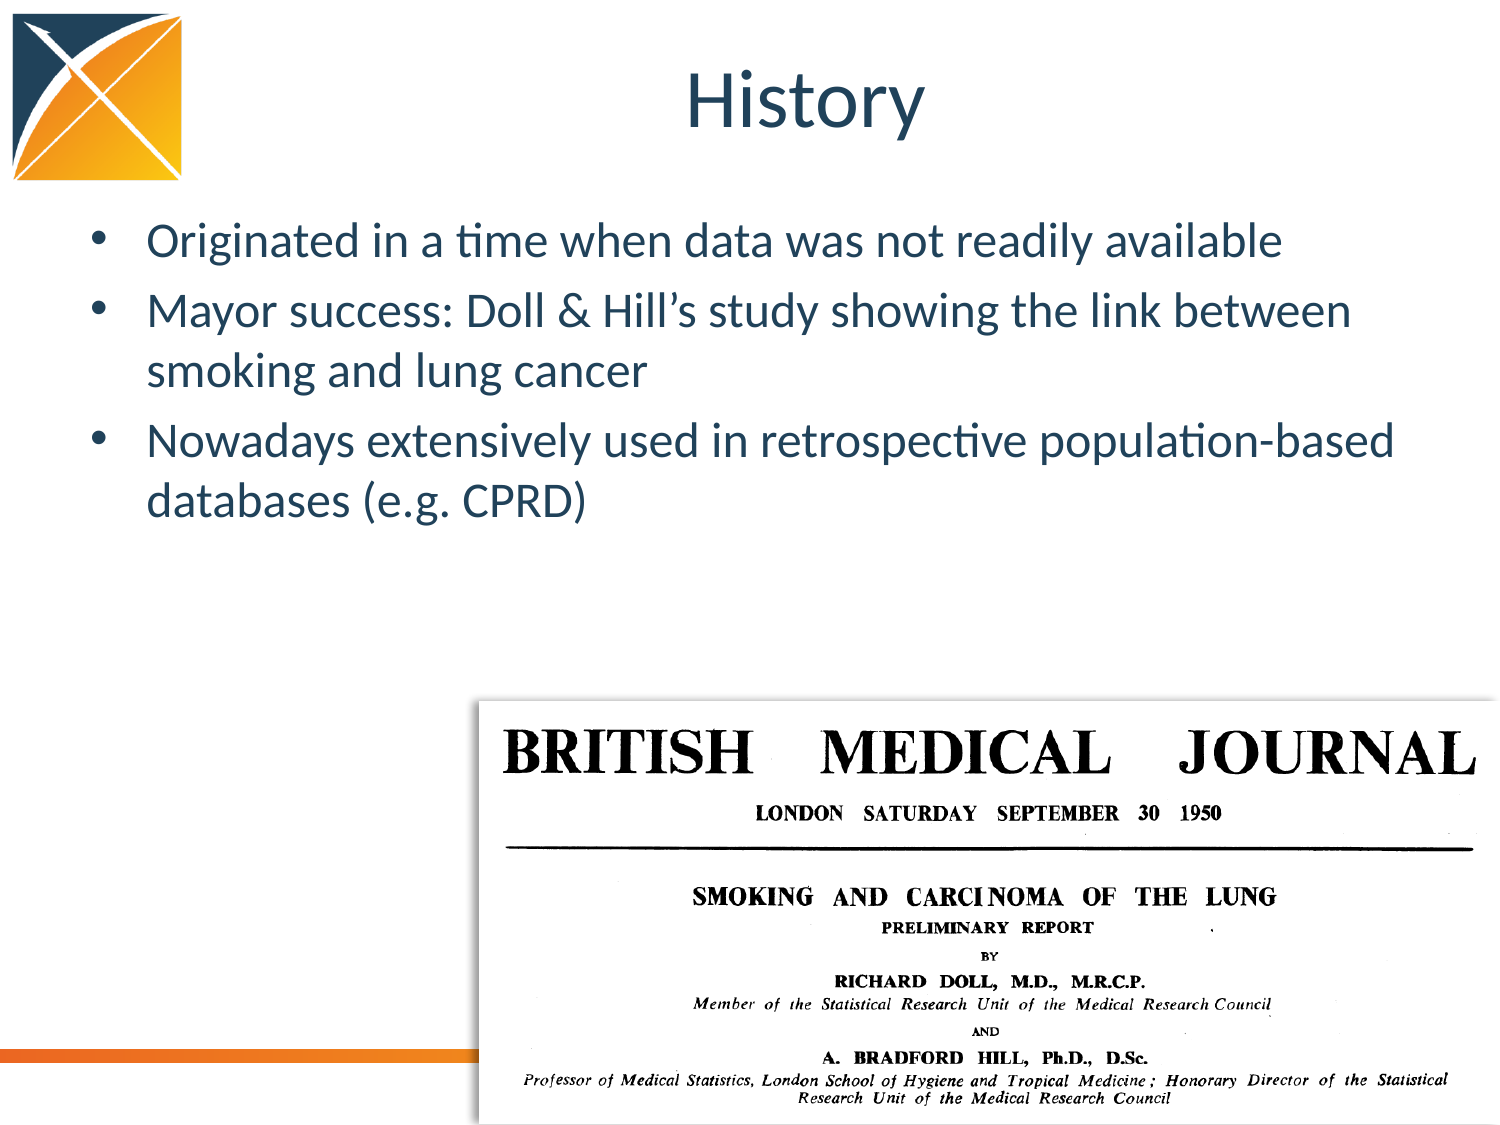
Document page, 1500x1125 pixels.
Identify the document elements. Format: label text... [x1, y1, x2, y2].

picture [479, 701, 1500, 1125]
title History [187, 24, 1425, 163]
list Originated in a time when data was not readily available Mayor success: Doll & Hill’s study showing the link between smoking and lung cancer Nowadays extensively used in retrospective population-based databases (e.g. CPRD) [75, 200, 1425, 1005]
picture [0, 0, 206, 200]
